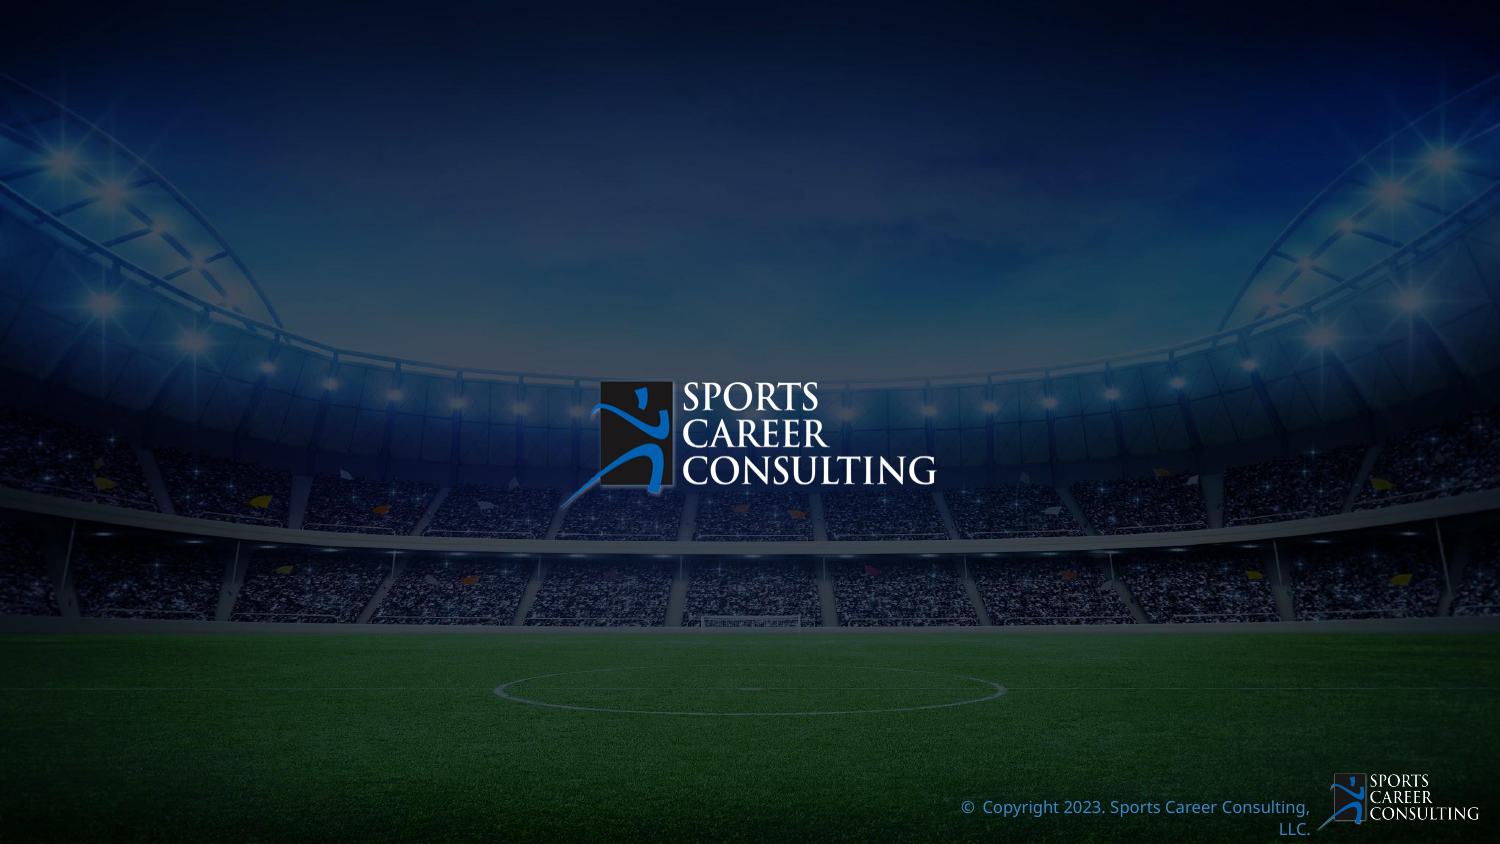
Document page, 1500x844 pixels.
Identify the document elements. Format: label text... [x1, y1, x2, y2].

picture [0, 0, 1500, 844]
text_box © Copyright 2023. Sports Career Consulting, LLC. [914, 769, 1326, 844]
